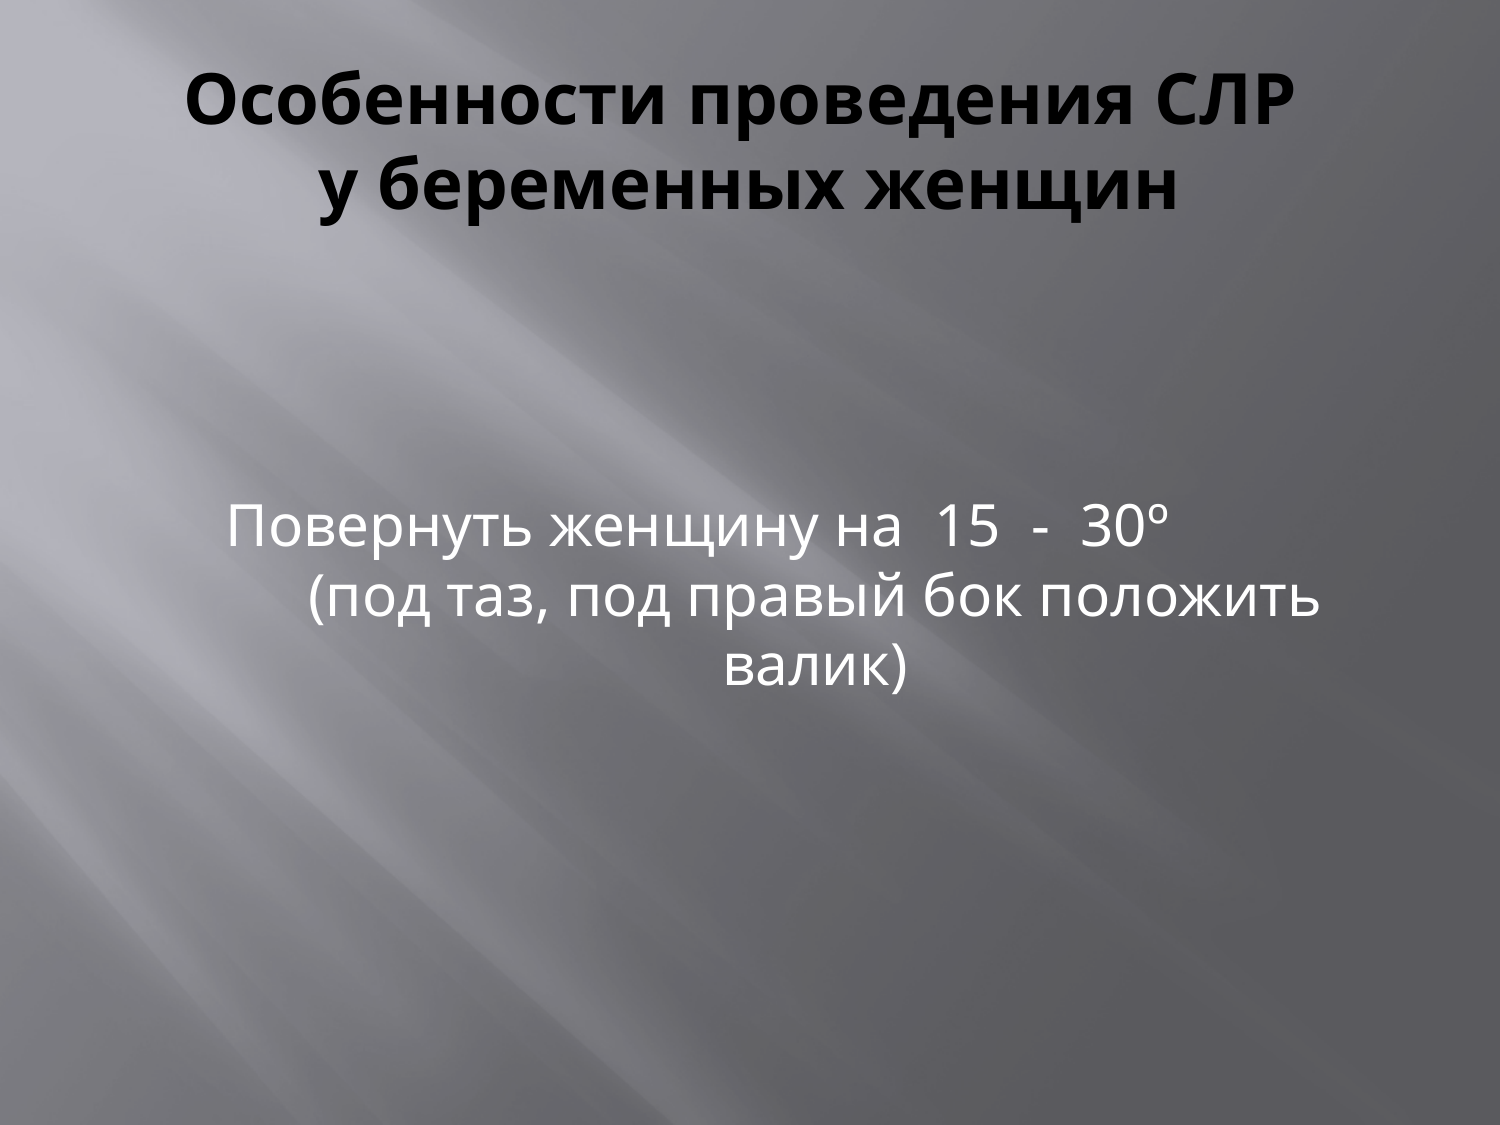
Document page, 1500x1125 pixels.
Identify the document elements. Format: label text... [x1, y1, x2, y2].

list Повернуть женщину на 15 - 30º (под таз, под правый бок положить валик) [164, 398, 1377, 1074]
title Особенности проведения СЛР у беременных женщин [75, 45, 1425, 233]
